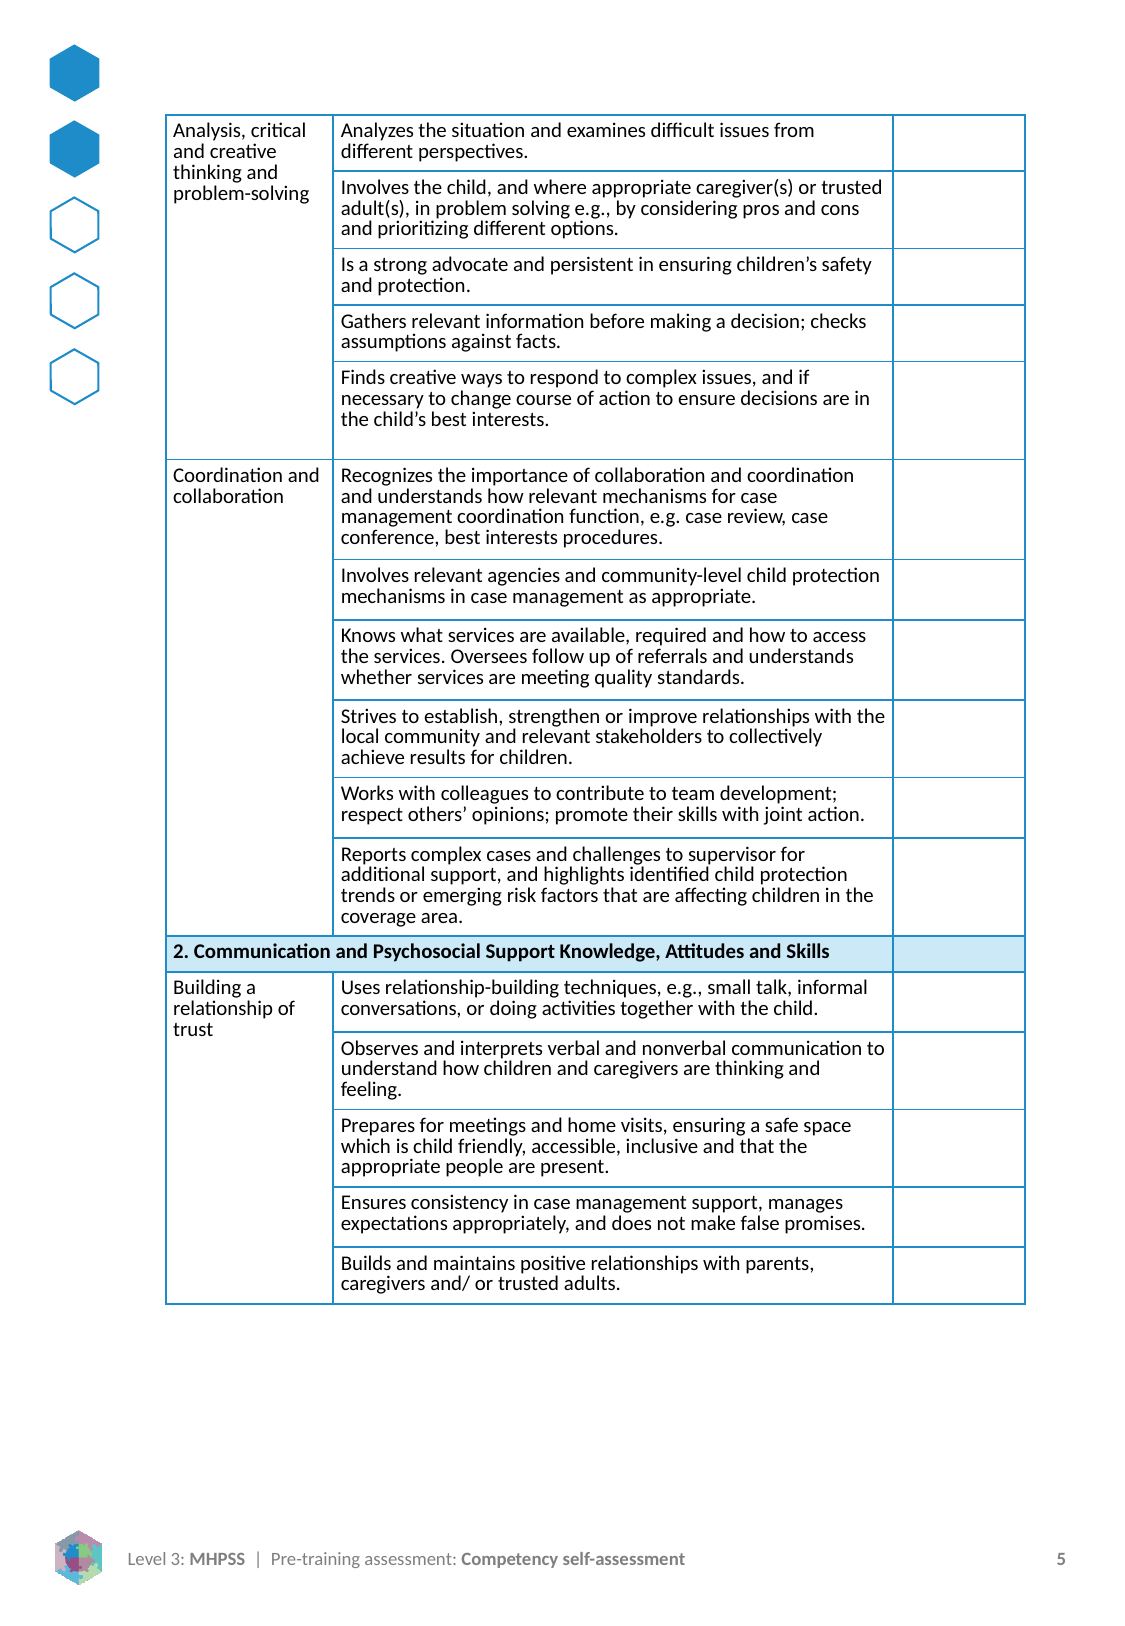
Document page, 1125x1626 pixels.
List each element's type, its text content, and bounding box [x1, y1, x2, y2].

table_cell Is a strong advocate and persistent in ensuring children’s safety and protection. [334, 249, 892, 304]
table_cell Prepares for meetings and home visits, ensuring a safe space which is child friendly, accessible, inclusive and that the appropriate people are present. [334, 1110, 892, 1186]
table_cell Involves the child, and where appropriate caregiver(s) or trusted adult(s), in problem solving e.g., by considering pros and cons and prioritizing different options. [334, 172, 892, 248]
table_cell [894, 1248, 1024, 1303]
table_cell [894, 778, 1024, 837]
table_cell [894, 362, 1024, 459]
table_cell [894, 1110, 1024, 1186]
table_cell [894, 249, 1024, 304]
table_cell [894, 560, 1024, 619]
text_box [50, 45, 99, 101]
table_cell Observes and interprets verbal and nonverbal communication to understand how children and caregivers are thinking and feeling. [334, 1033, 892, 1109]
table_cell Involves relevant agencies and community-level child protection mechanisms in case management as appropriate. [334, 560, 892, 619]
table_cell [894, 973, 1024, 1031]
table_cell [894, 839, 1024, 935]
table_cell 2. Communication and Psychosocial Support Knowledge, Attitudes and Skills [167, 937, 892, 971]
table_cell Strives to establish, strengthen or improve relationships with the local community and relevant stakeholders to collectively achieve results for children. [334, 701, 892, 777]
table_cell Gathers relevant information before making a decision; checks assumptions against facts. [334, 306, 892, 361]
table_cell Knows what services are available, required and how to access the services. Oversees follow up of referrals and understands whether services are meeting quality standards. [334, 621, 892, 699]
text_box [50, 273, 99, 329]
table_cell Builds and maintains positive relationships with parents, caregivers and/ or trusted adults. [334, 1248, 892, 1303]
table_cell Building a relationship of trust [167, 973, 332, 1303]
table_cell Reports complex cases and challenges to supervisor for additional support, and highlights identified child protection trends or emerging risk factors that are affecting children in the coverage area. [334, 839, 892, 935]
table_cell [894, 1188, 1024, 1246]
table_cell [894, 460, 1024, 559]
table_cell [894, 621, 1024, 699]
table_cell [894, 1033, 1024, 1109]
table_cell Finds creative ways to respond to complex issues, and if necessary to change course of action to ensure decisions are in the child’s best interests. [334, 362, 892, 459]
table_cell [894, 937, 1024, 971]
table_cell [894, 306, 1024, 361]
text_box [50, 121, 99, 177]
table_cell Uses relationship-building techniques, e.g., small talk, informal conversations, or doing activities together with the child. [334, 973, 892, 1031]
table_cell Coordination and collaboration [167, 460, 332, 935]
table_header [894, 116, 1024, 170]
table_cell Ensures consistency in case management support, manages expectations appropriately, and does not make false promises. [334, 1188, 892, 1246]
table_header Analyzes the situation and examines difficult issues from different perspectives. [334, 116, 892, 170]
text_box [50, 197, 99, 253]
table_header Analysis, critical and creative thinking and problem-solving [167, 116, 332, 459]
picture [55, 1530, 102, 1585]
table_cell Works with colleagues to contribute to team development; respect others’ opinions; promote their skills with joint action. [334, 778, 892, 837]
table_cell Recognizes the importance of collaboration and coordination and understands how relevant mechanisms for case management coordination function, e.g. case review, case conference, best interests procedures. [334, 460, 892, 559]
text_box [50, 349, 99, 405]
table_cell [894, 172, 1024, 248]
table_cell [894, 701, 1024, 777]
